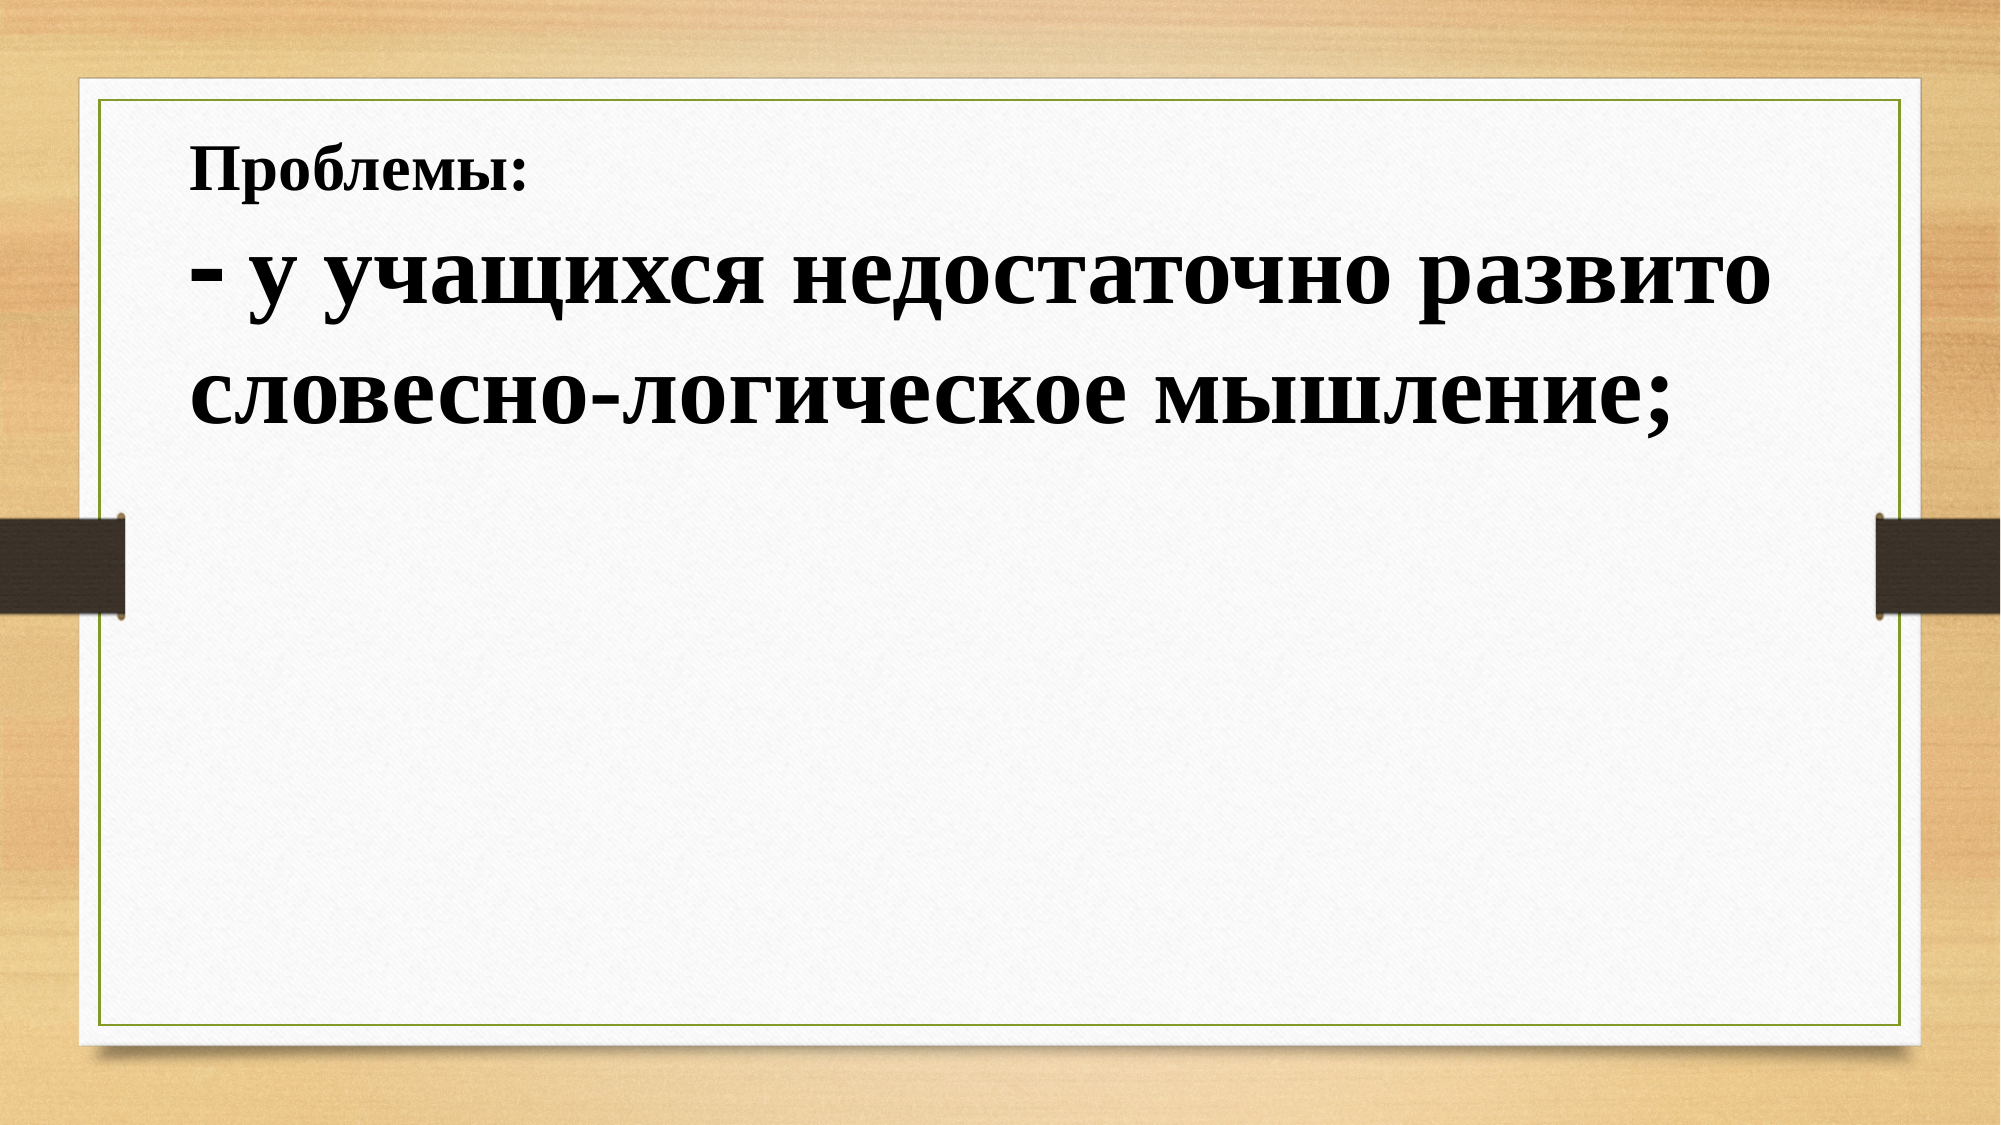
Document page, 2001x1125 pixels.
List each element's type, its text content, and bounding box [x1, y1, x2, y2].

picture [0, 0, 2001, 1125]
text_box Проблемы:  у учащихся недостаточно развито словесно-логическое мышление; [175, 116, 1802, 452]
